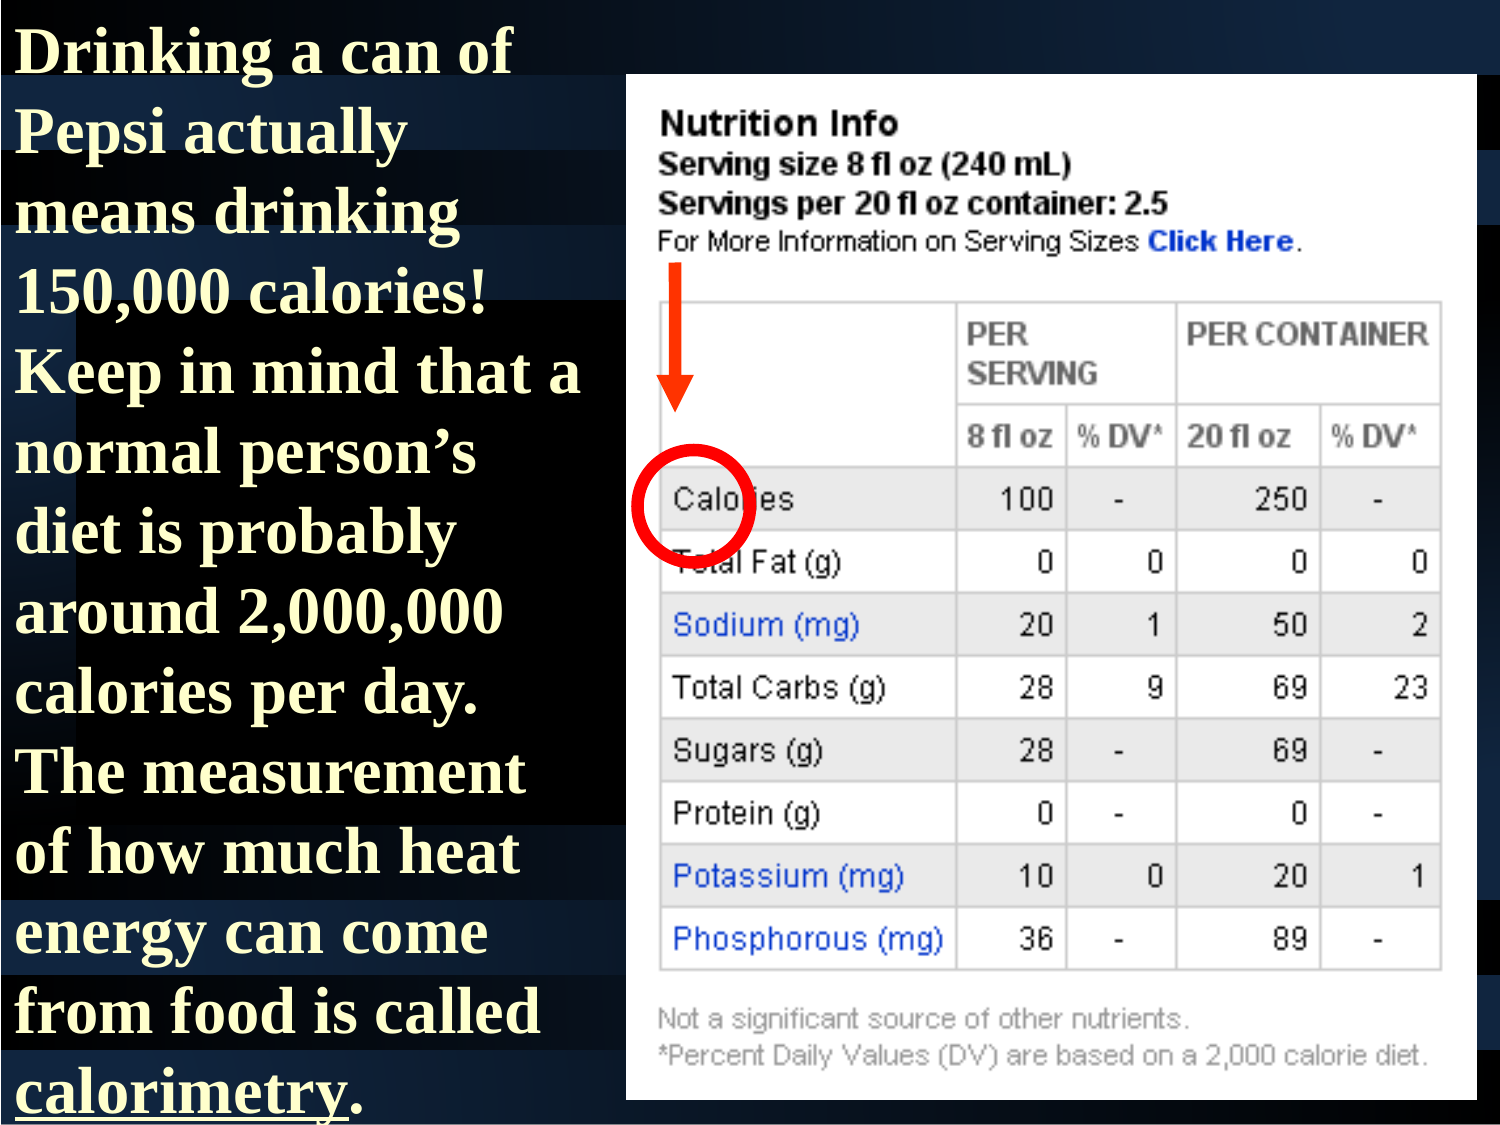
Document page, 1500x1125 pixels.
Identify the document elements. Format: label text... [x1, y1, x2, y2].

text_box Drinking a can of Pepsi actually means drinking 150,000 calories! Keep in mind that a normal person’s diet is probably around 2,000,000 calories per day. The measurement of how much heat energy can come from food is called calorimetry. [0, 0, 600, 1125]
picture [600, 0, 1500, 1125]
